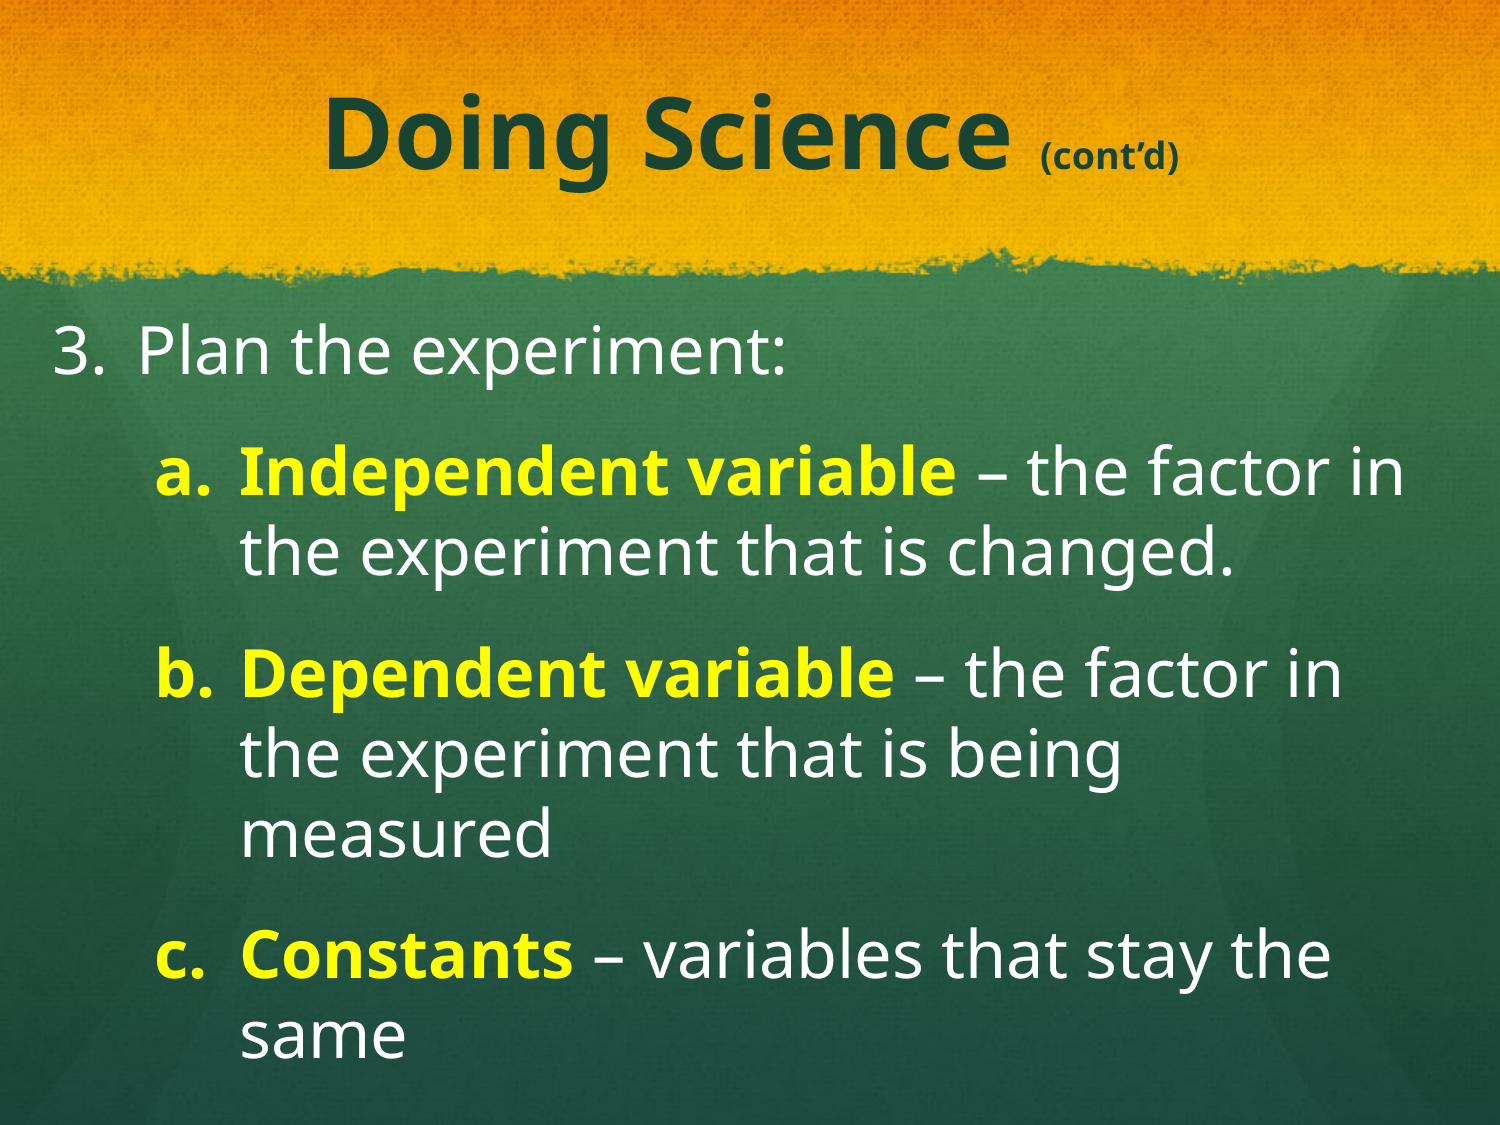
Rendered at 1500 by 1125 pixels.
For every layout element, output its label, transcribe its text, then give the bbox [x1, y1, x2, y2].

list Plan the experiment: Independent variable – the factor in the experiment that is changed. Dependent variable – the factor in the experiment that is being measured Constants – variables that stay the same [37, 299, 1463, 1088]
picture [0, 0, 1500, 1125]
title Doing Science (cont’d) [125, 13, 1375, 246]
